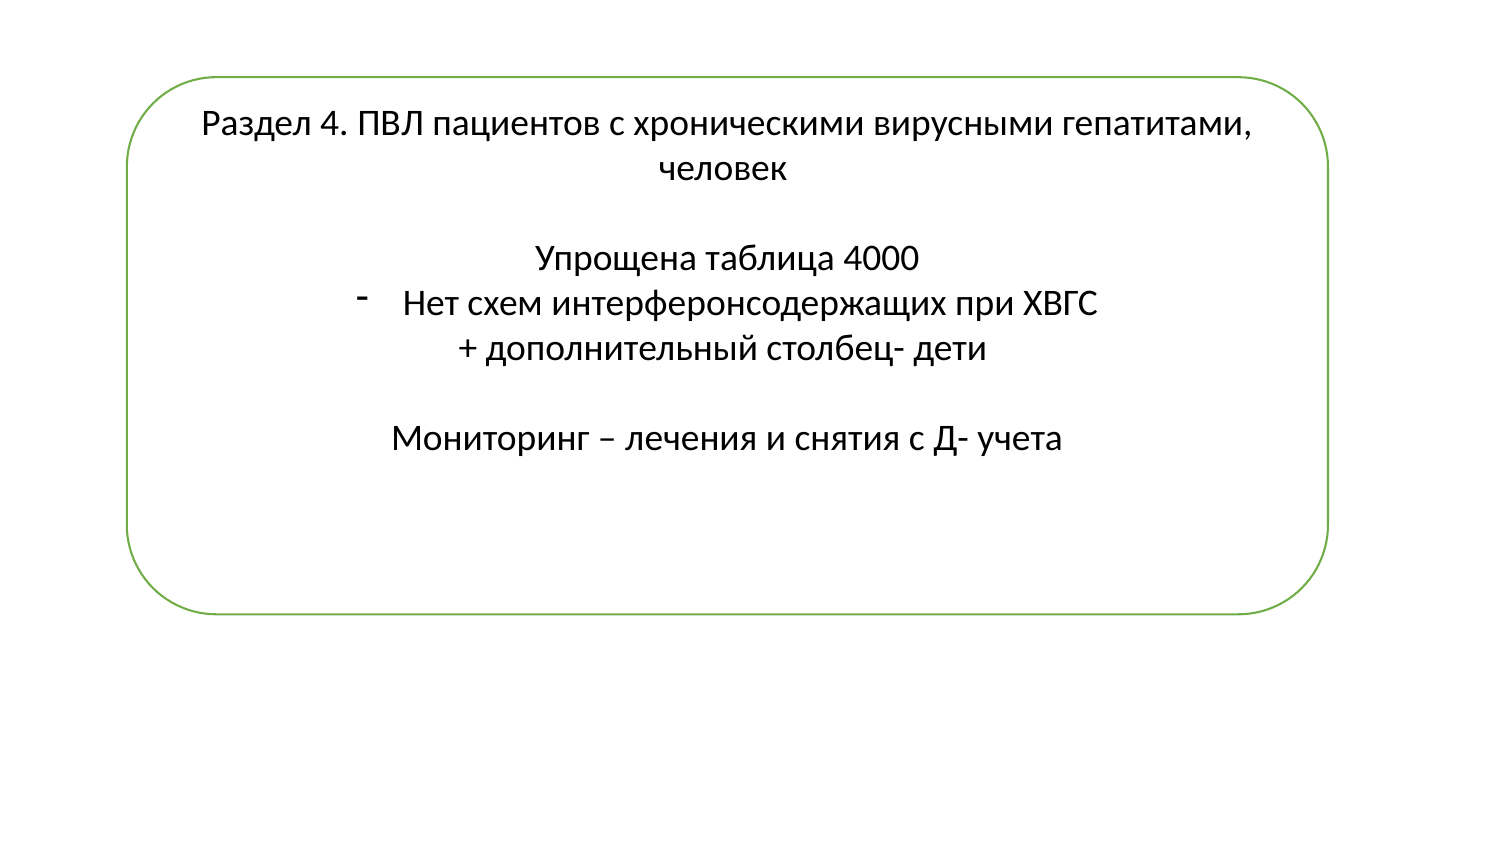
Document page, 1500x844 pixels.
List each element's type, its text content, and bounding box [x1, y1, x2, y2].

text_box Раздел 4. ПВЛ пациентов с хроническими вирусными гепатитами, человек Упрощена таблица 4000 Нет схем интерферонсодержащих при ХВГС + дополнительный столбец- дети Мониторинг – лечения и снятия с Д- учета [125, 76, 1330, 616]
